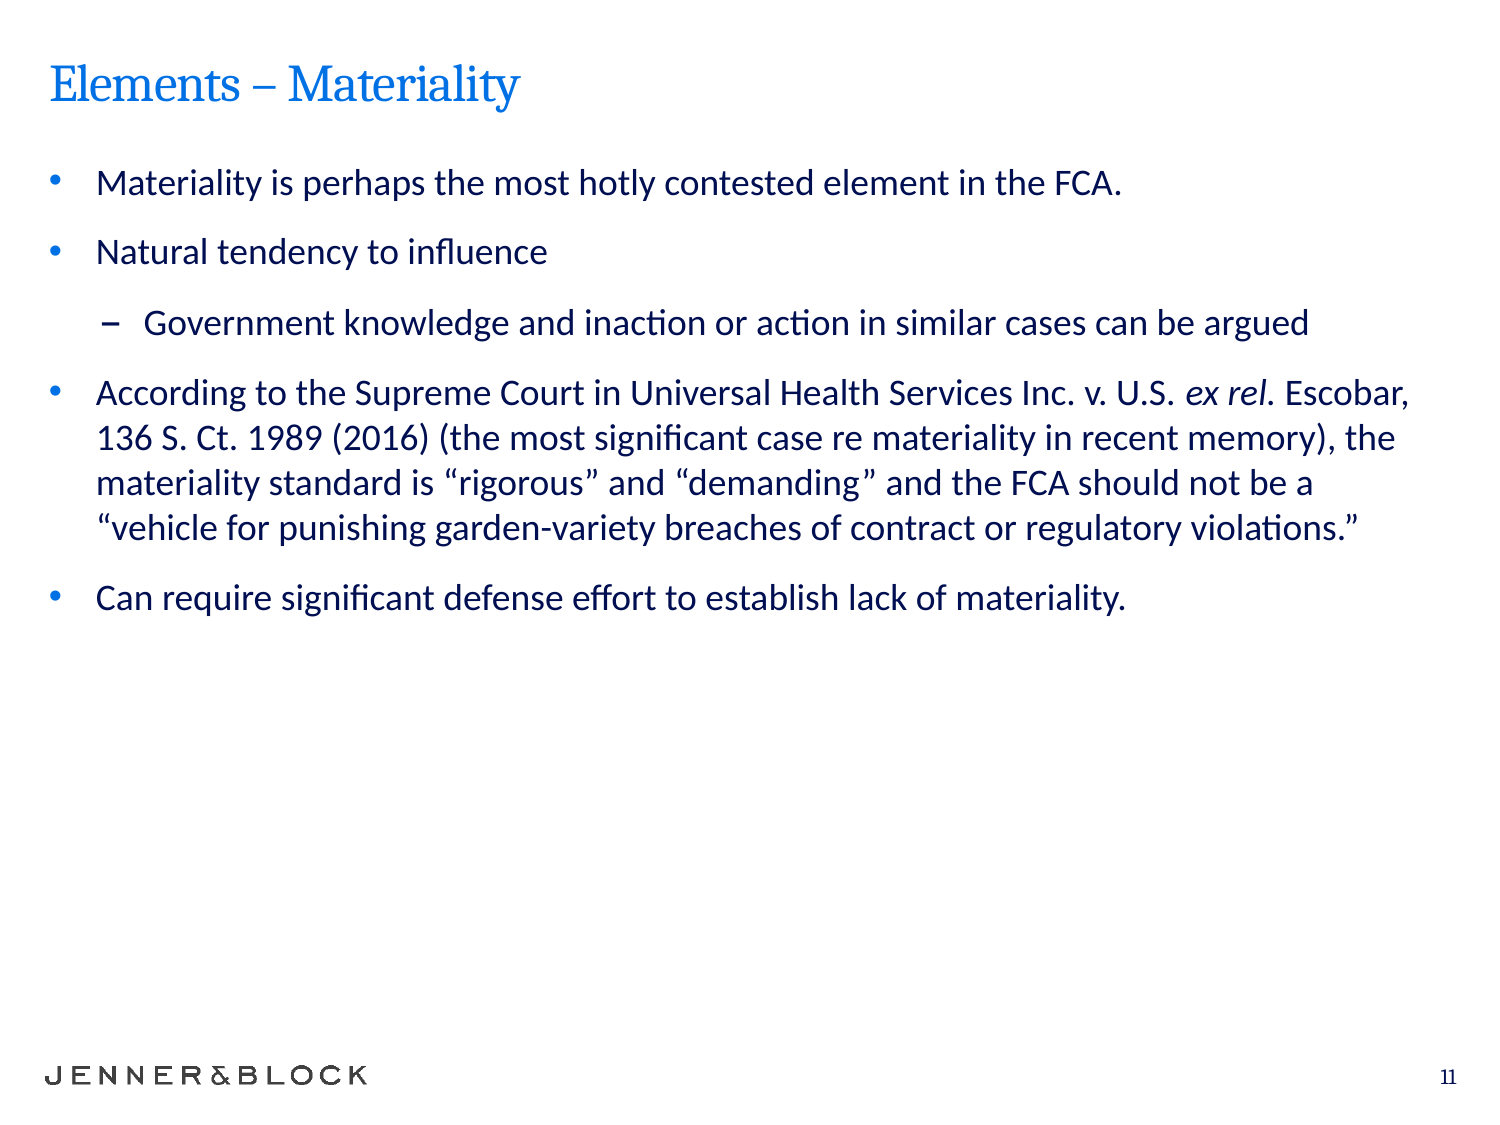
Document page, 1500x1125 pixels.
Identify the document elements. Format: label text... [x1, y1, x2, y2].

title Elements – Materiality [49, 40, 1450, 120]
list Materiality is perhaps the most hotly contested element in the FCA. Natural tendency to influence Government knowledge and inaction or action in similar cases can be argued According to the Supreme Court in Universal Health Services Inc. v. U.S. ex rel. Escobar, 136 S. Ct. 1989 (2016) (the most significant case re materiality in recent memory), the materiality standard is “rigorous” and “demanding” and the FCA should not be a “vehicle for punishing garden-variety breaches of contract or regulatory violations.” Can require significant defense effort to establish lack of materiality. [48, 149, 1450, 1025]
